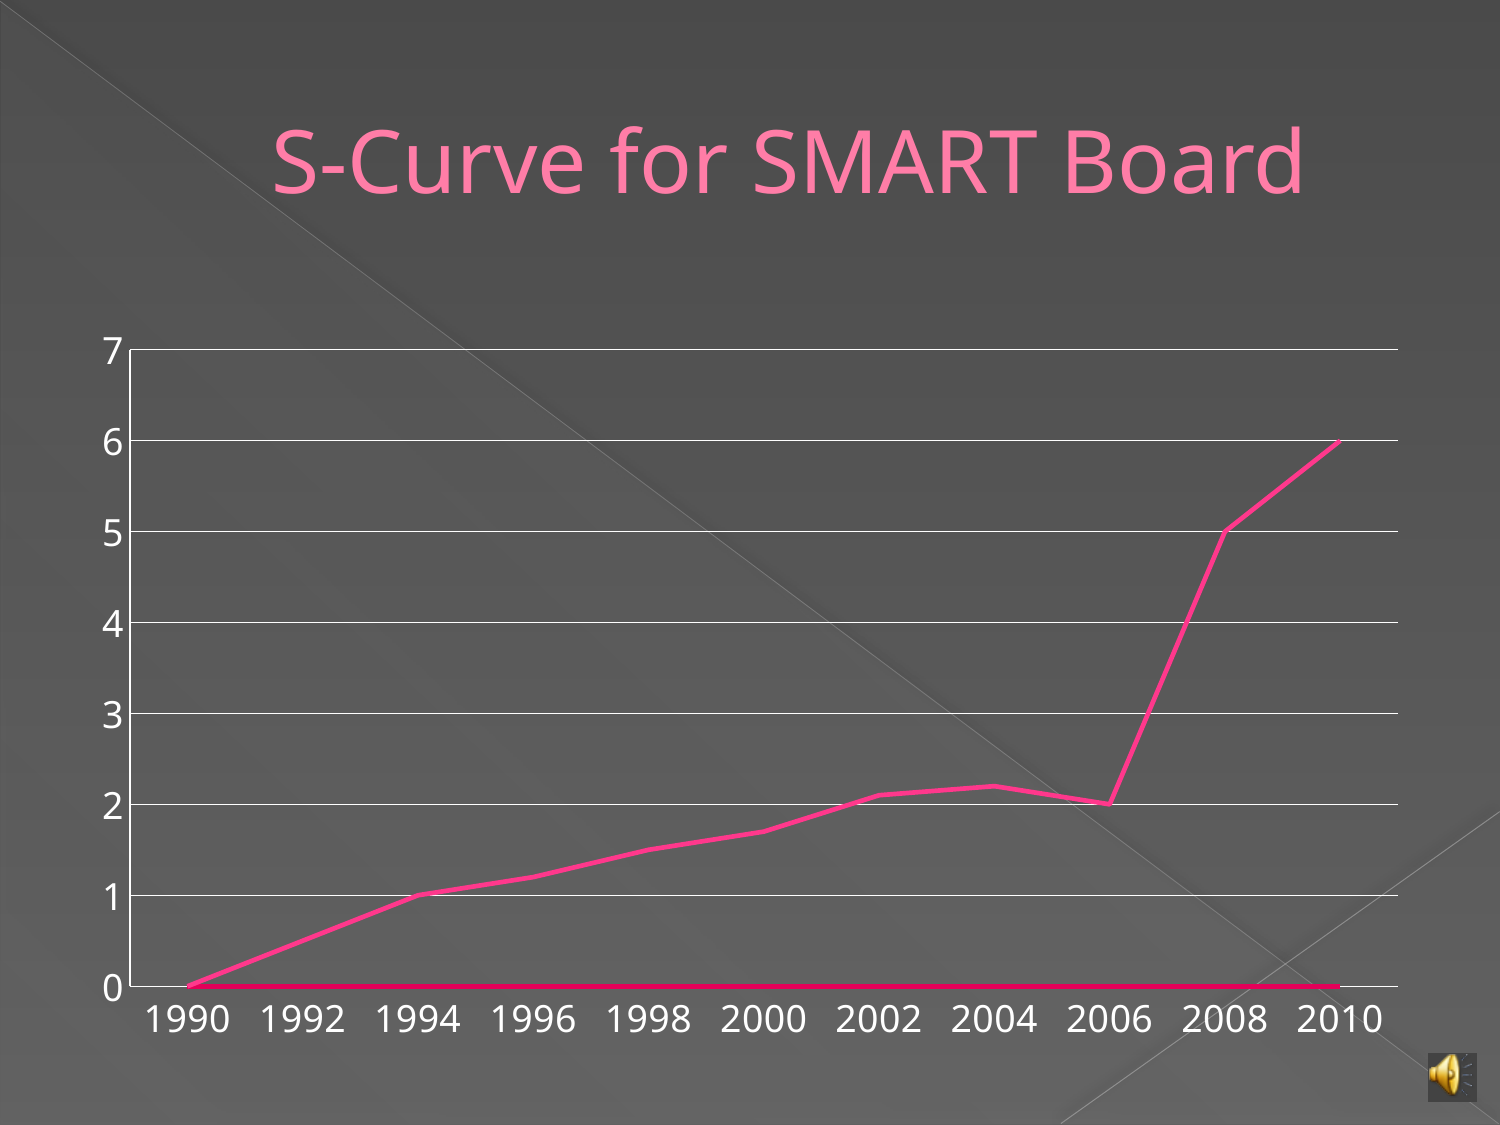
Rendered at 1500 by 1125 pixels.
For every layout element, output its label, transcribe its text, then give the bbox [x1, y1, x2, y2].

title S-Curve for SMART Board [75, 43, 1425, 274]
chart [74, 308, 1426, 1060]
picture [1427, 1052, 1478, 1103]
